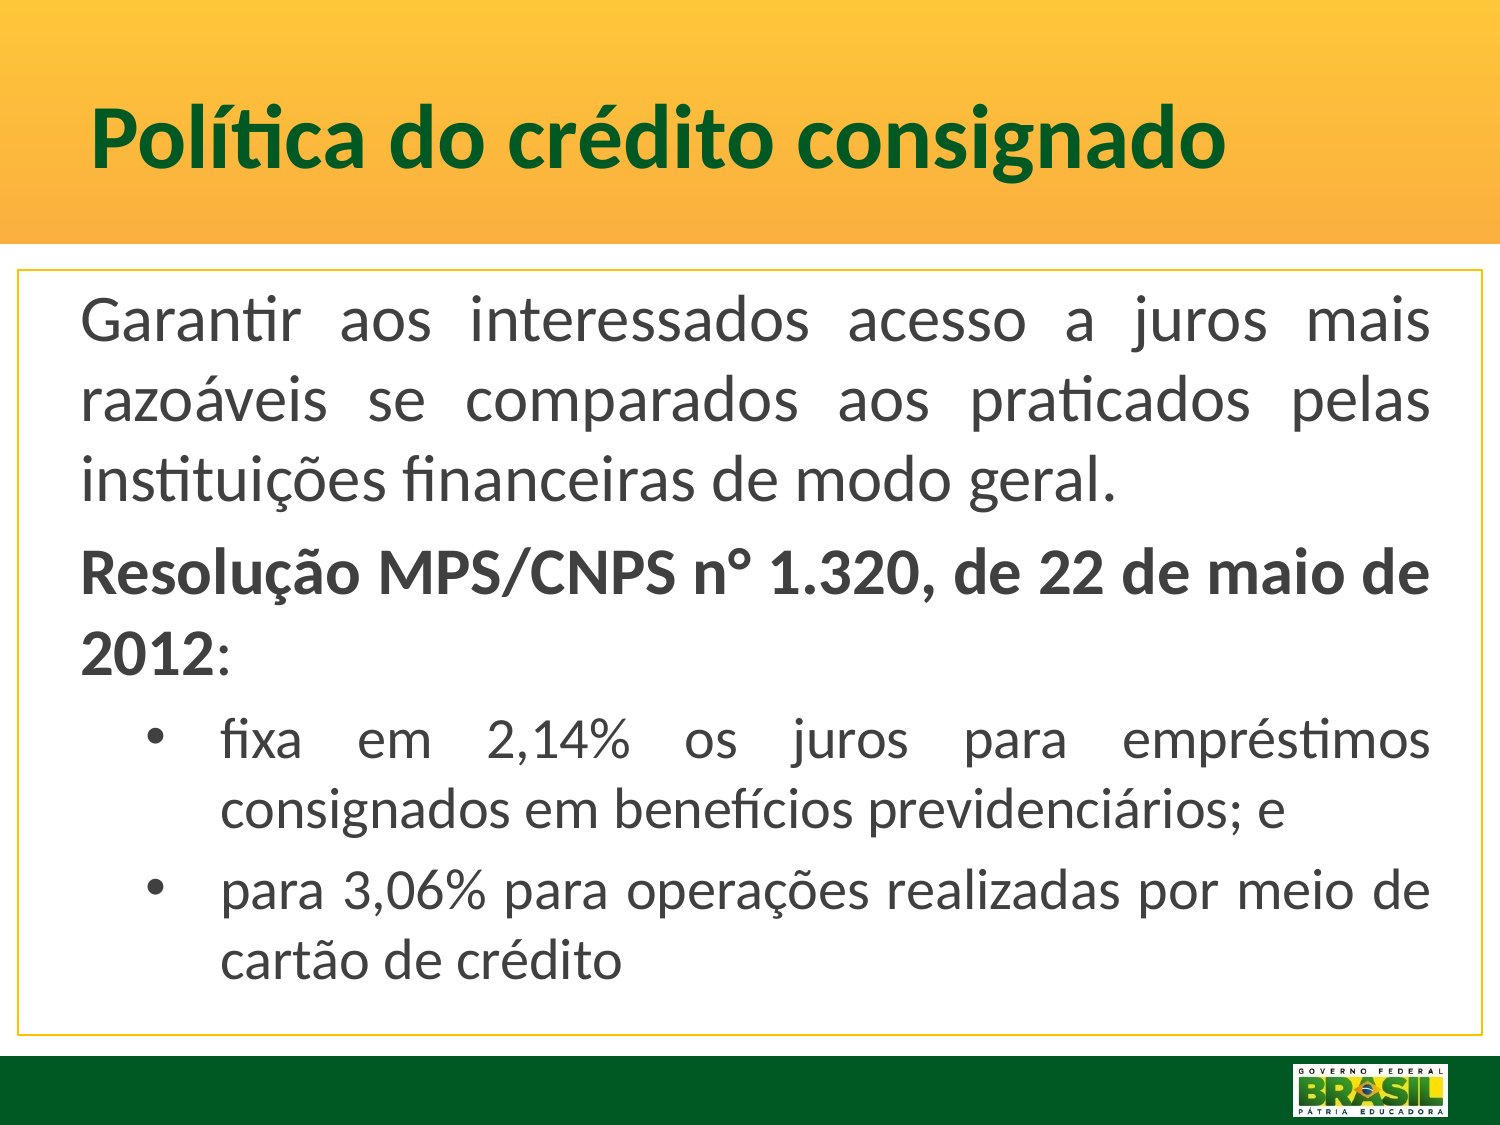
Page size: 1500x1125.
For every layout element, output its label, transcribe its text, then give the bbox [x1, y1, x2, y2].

text_box [16, 268, 1484, 1037]
title Política do crédito consignado [75, 42, 1448, 220]
list Garantir aos interessados acesso a juros mais razoáveis se comparados aos praticados pelas instituições financeiras de modo geral. Resolução MPS/CNPS n° 1.320, de 22 de maio de 2012: fixa em 2,14% os juros para empréstimos consignados em benefícios previdenciários; e para 3,06% para operações realizadas por meio de cartão de crédito [64, 267, 1448, 1035]
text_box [0, 1057, 1500, 1125]
